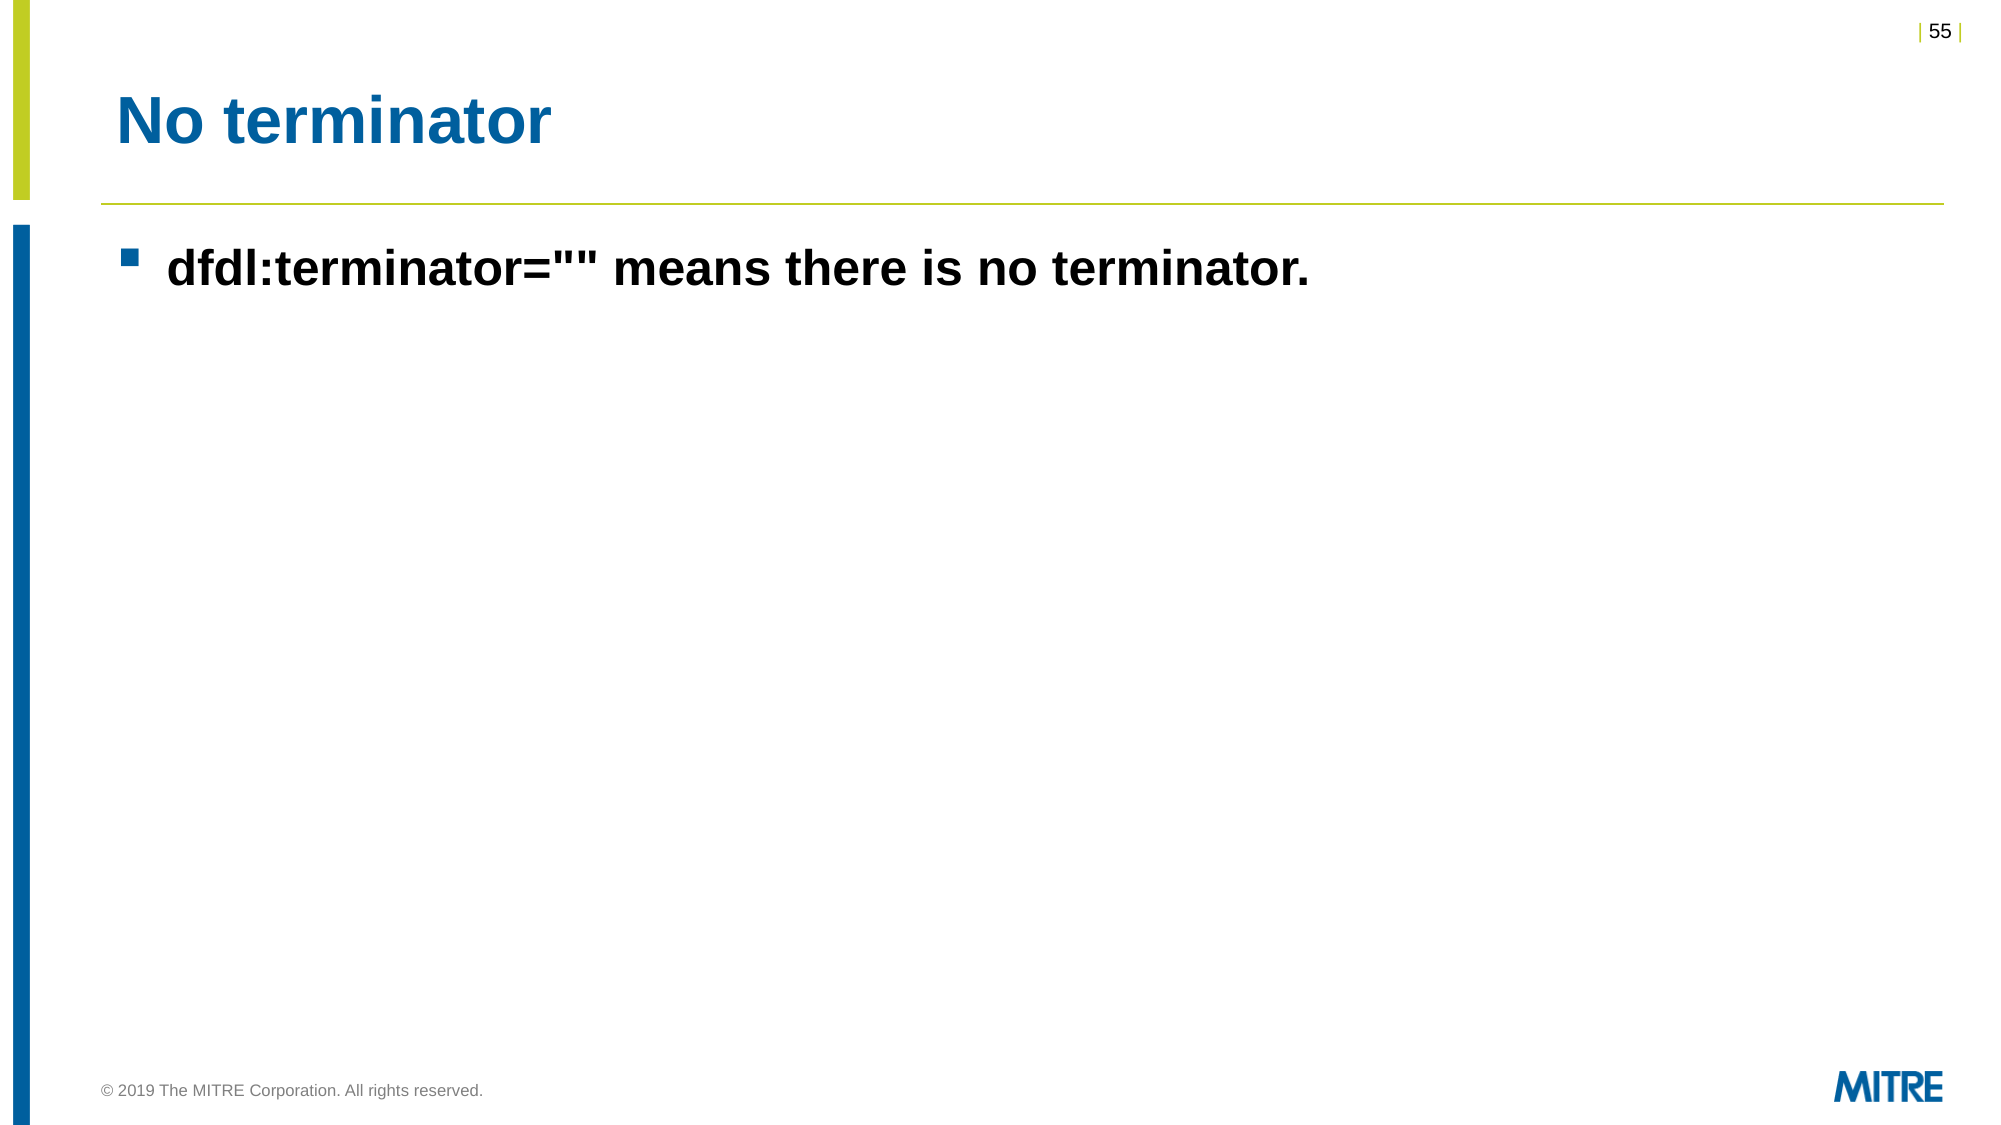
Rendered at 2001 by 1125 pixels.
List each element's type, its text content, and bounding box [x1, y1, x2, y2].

title No terminator [101, 60, 1945, 184]
footer © 2019 The MITRE Corporation. All rights reserved. [101, 1069, 1338, 1110]
picture [1834, 1068, 1945, 1109]
list dfdl:terminator="" means there is no terminator. [101, 224, 1945, 1012]
